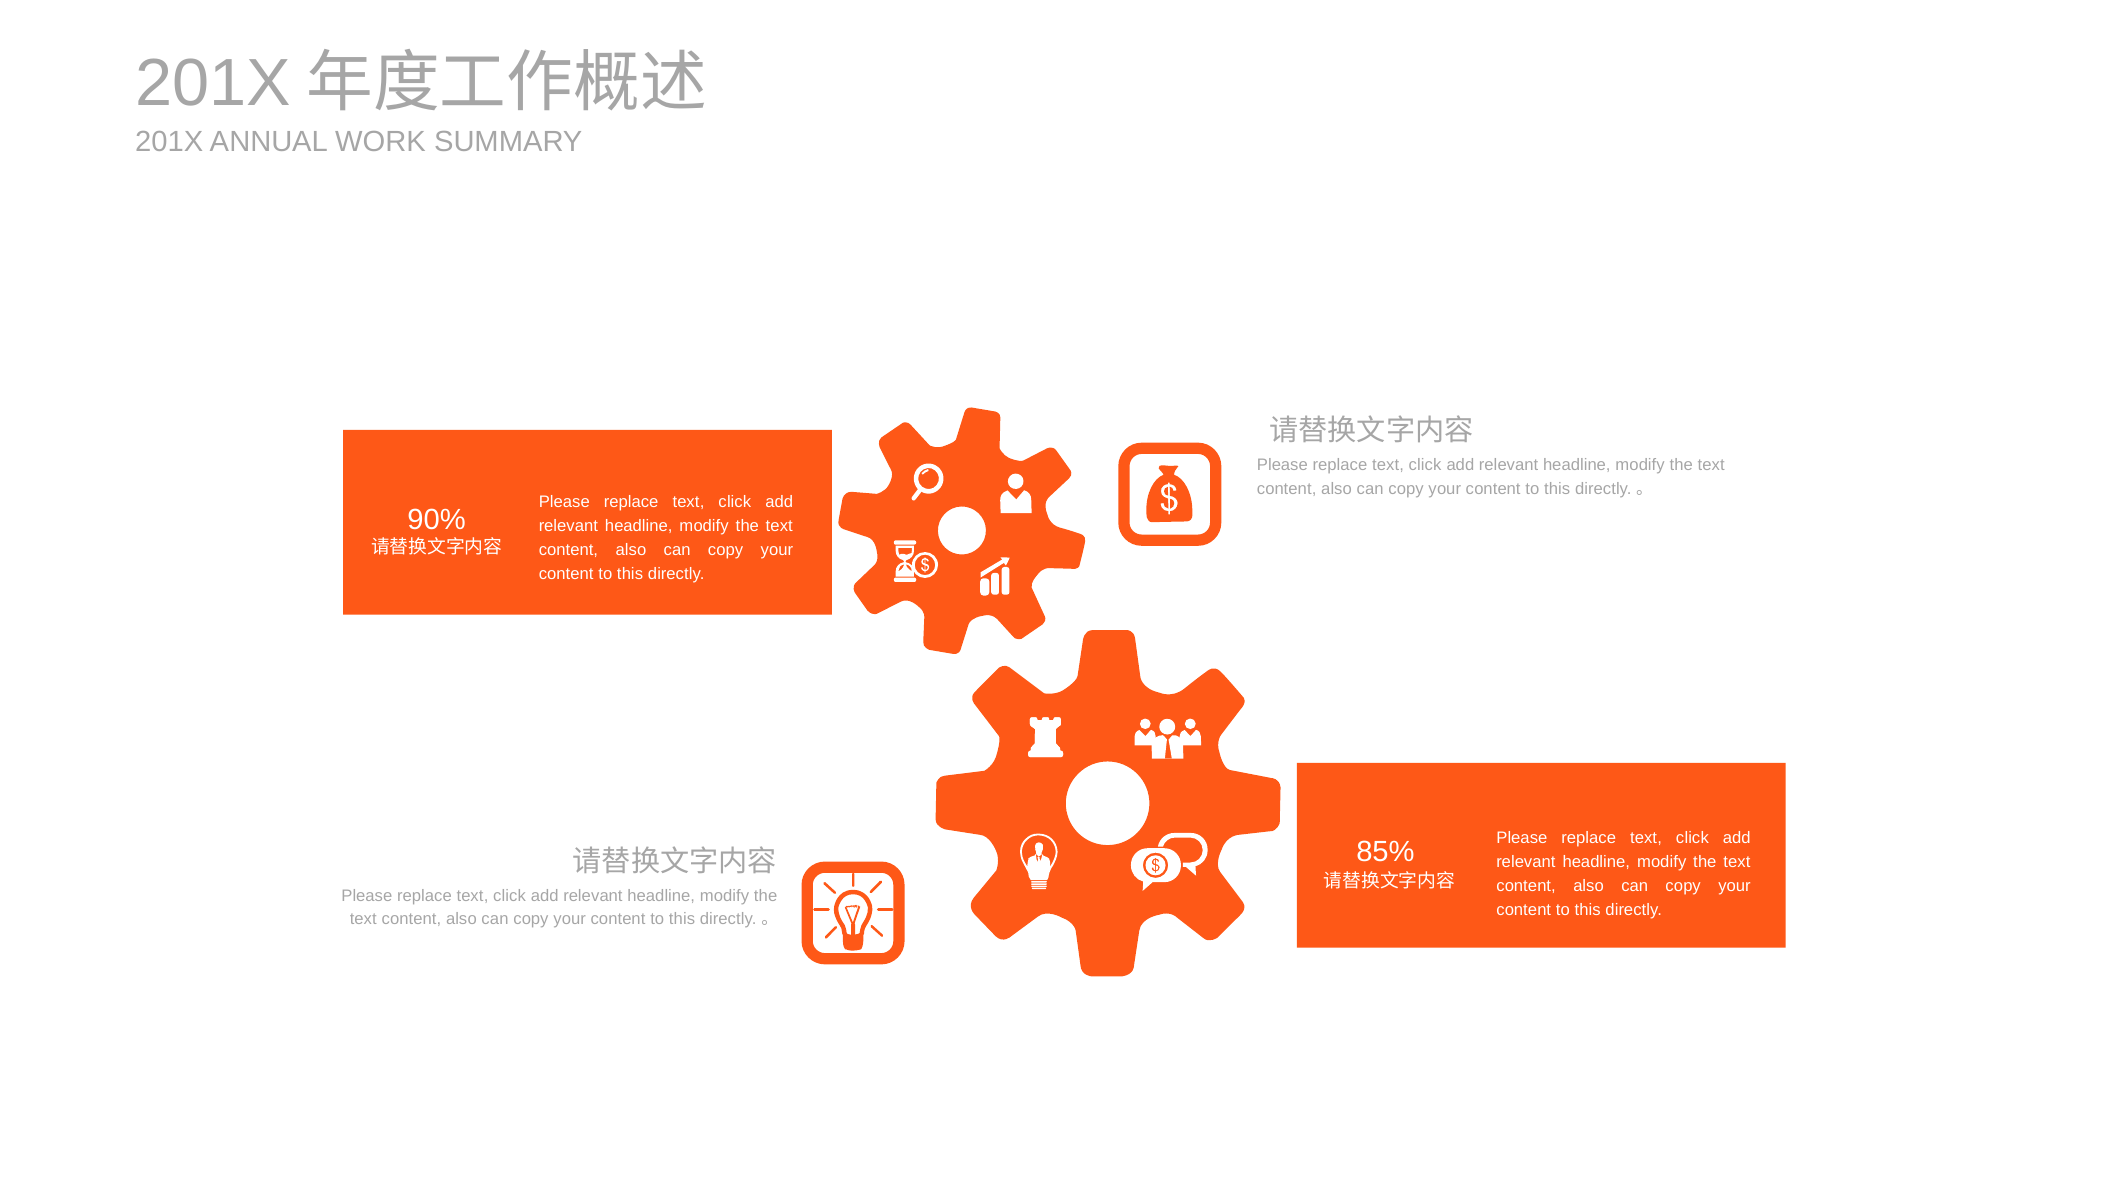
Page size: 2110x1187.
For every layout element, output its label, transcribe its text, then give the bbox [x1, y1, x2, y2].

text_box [807, 867, 899, 959]
text_box 201X年度工作概述 [135, 38, 783, 119]
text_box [837, 406, 1086, 656]
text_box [309, 835, 778, 927]
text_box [935, 630, 1281, 977]
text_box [343, 429, 832, 615]
text_box 201X ANNUAL WORK SUMMARY [135, 122, 596, 158]
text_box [1256, 404, 1783, 497]
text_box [1296, 762, 1786, 948]
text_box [1123, 448, 1216, 541]
